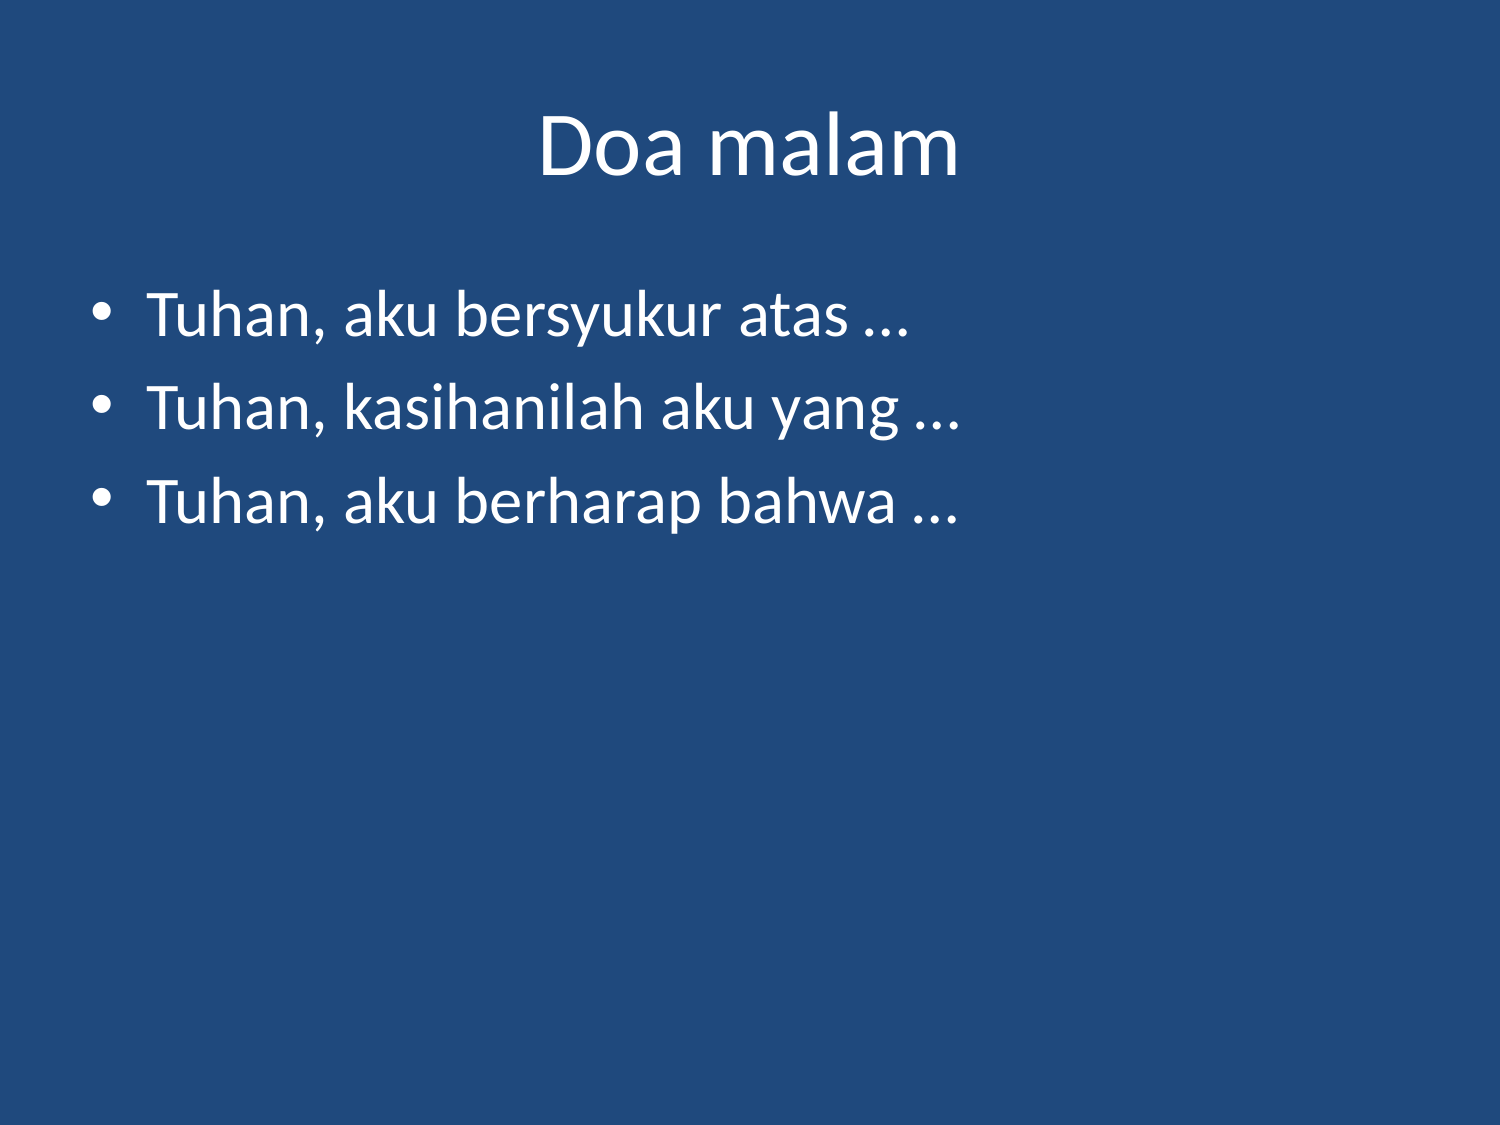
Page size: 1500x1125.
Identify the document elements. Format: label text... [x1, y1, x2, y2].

title Doa malam [75, 45, 1425, 233]
list Tuhan, aku bersyukur atas … Tuhan, kasihanilah aku yang … Tuhan, aku berharap bahwa … [75, 262, 1425, 1005]
